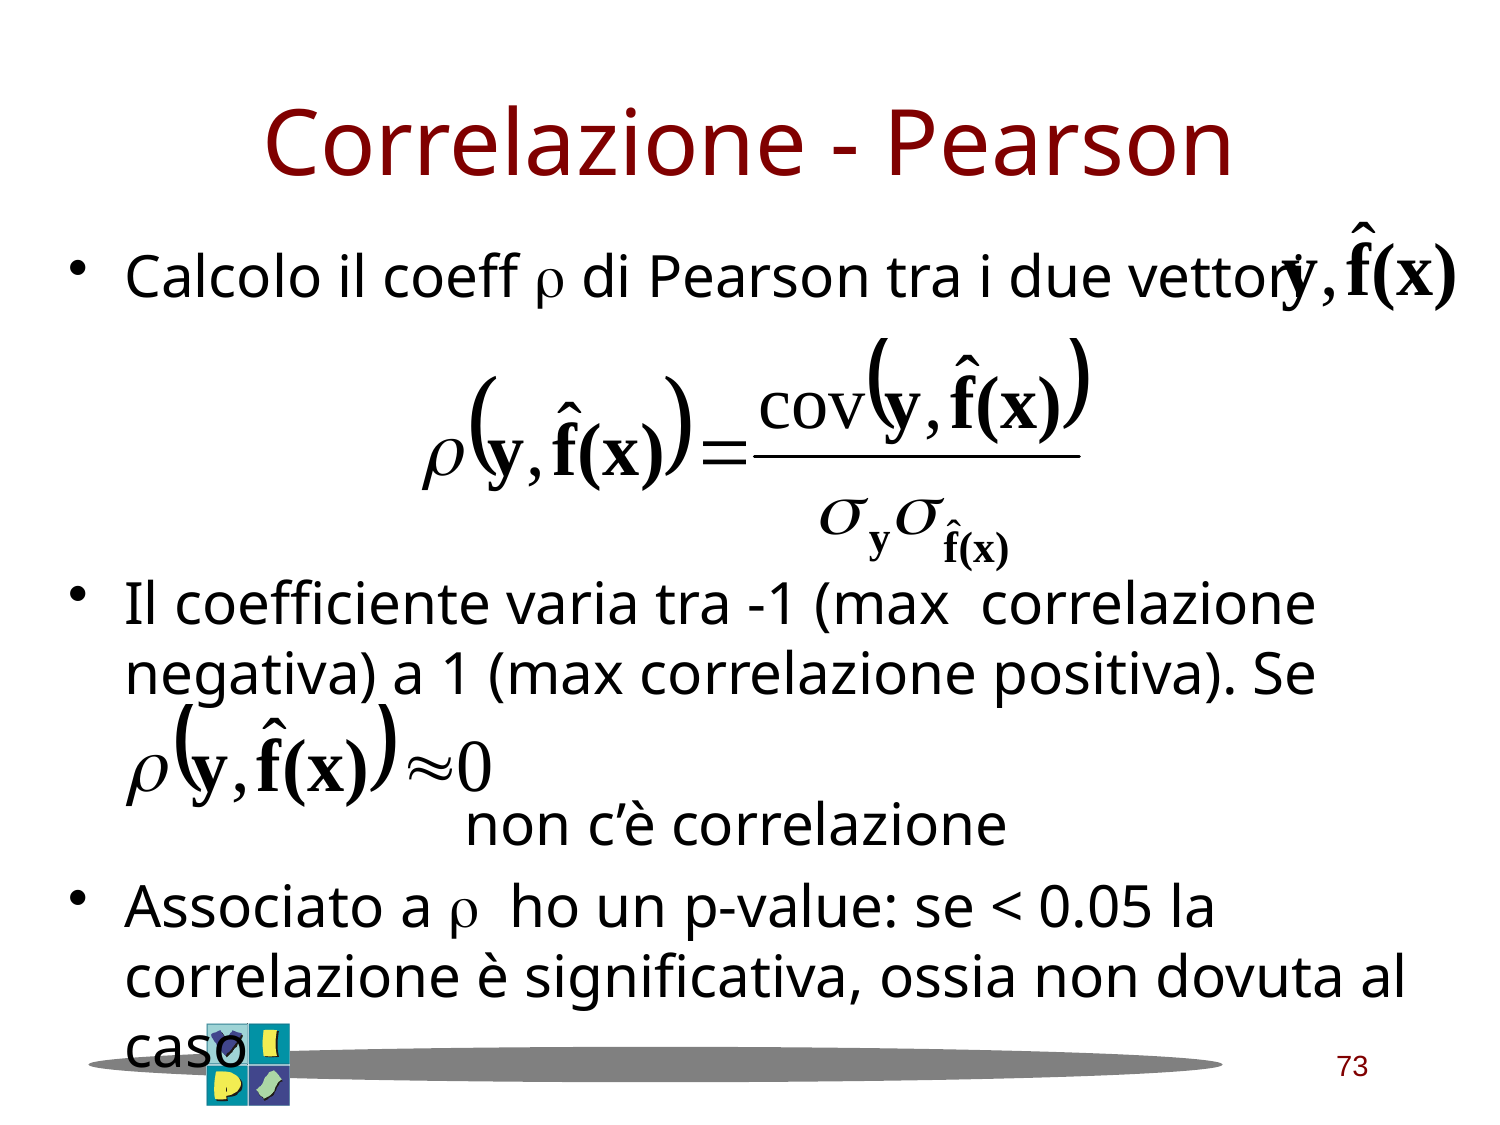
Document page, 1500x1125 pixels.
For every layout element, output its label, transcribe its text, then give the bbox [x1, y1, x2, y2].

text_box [111, 703, 509, 824]
picture [206, 1023, 290, 1106]
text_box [407, 337, 1096, 589]
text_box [1269, 207, 1469, 328]
slide_number 73 [1033, 1039, 1384, 1118]
title Correlazione - Pearson [75, 45, 1425, 231]
list Calcolo il coeff r di Pearson tra i due vettori Il coefficiente varia tra -1 (max correlazione negativa) a 1 (max correlazione positiva). Se non c’è correlazione Associato a r ho un p-value: se < 0.05 la correlazione è significativa, ossia non dovuta al caso [53, 231, 1424, 975]
